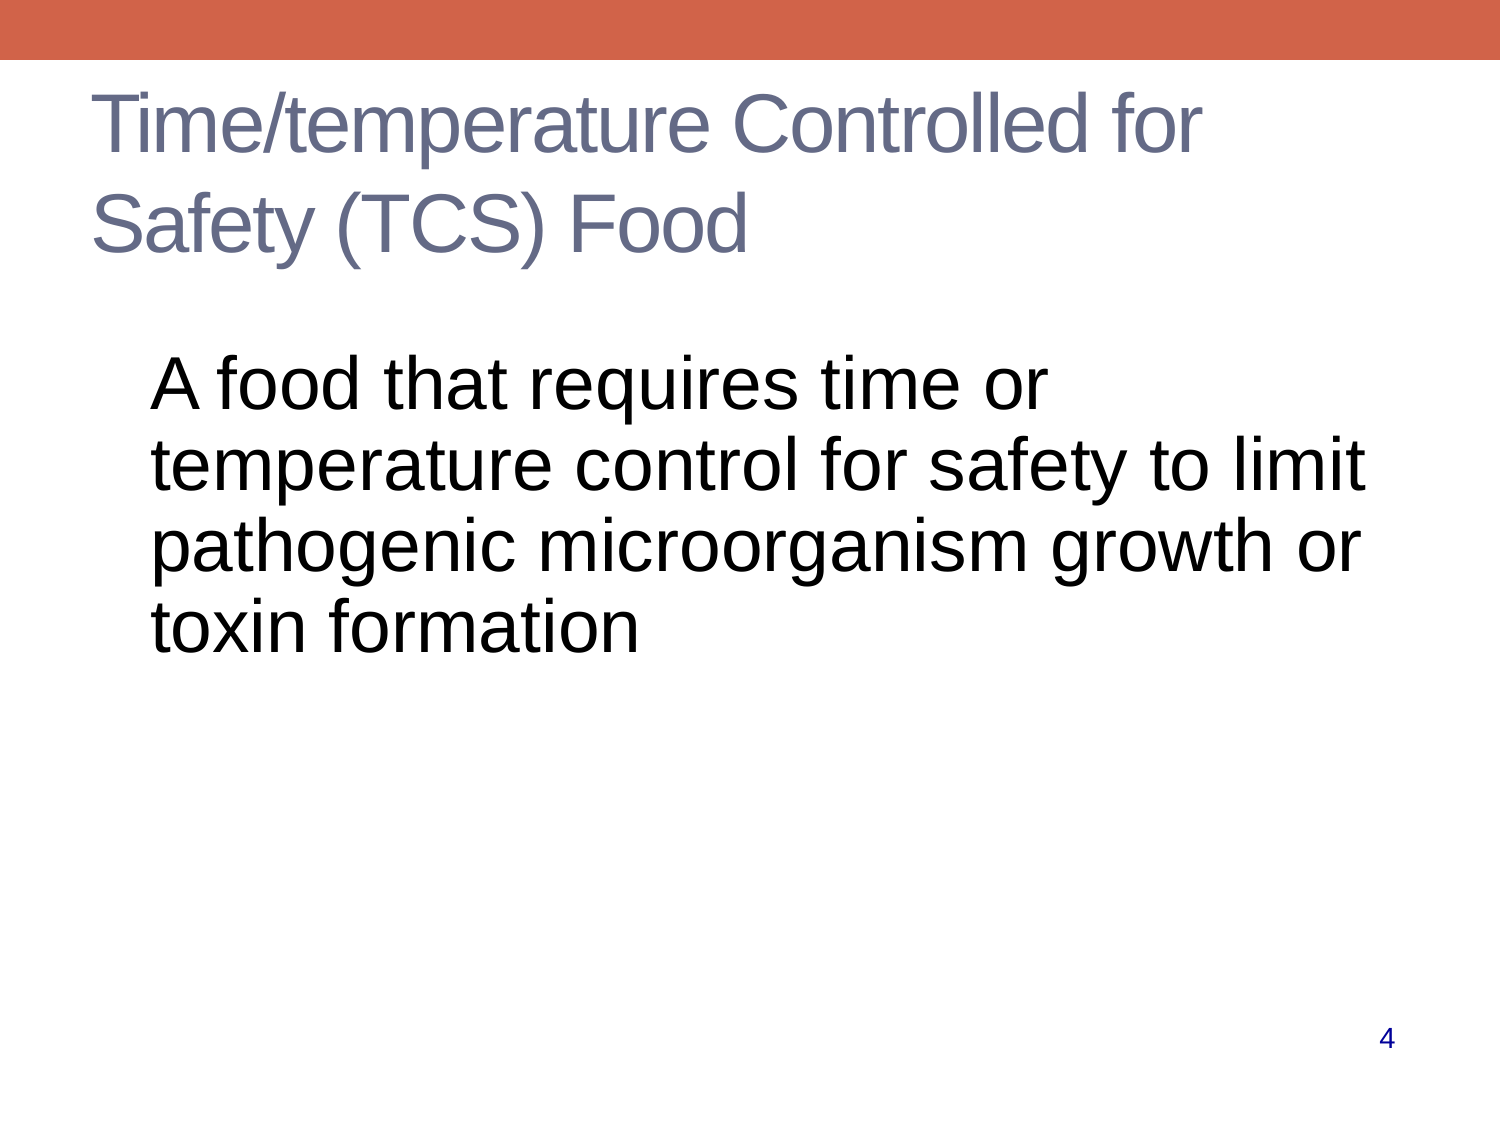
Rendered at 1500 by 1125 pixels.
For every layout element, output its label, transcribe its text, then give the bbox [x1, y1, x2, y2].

text_box 4 [1312, 1012, 1463, 1091]
title Time/temperature Controlled for Safety (TCS) Food [75, 87, 1425, 250]
list A food that requires time or temperature control for safety to limit pathogenic microorganism growth or toxin formation [75, 337, 1425, 1063]
